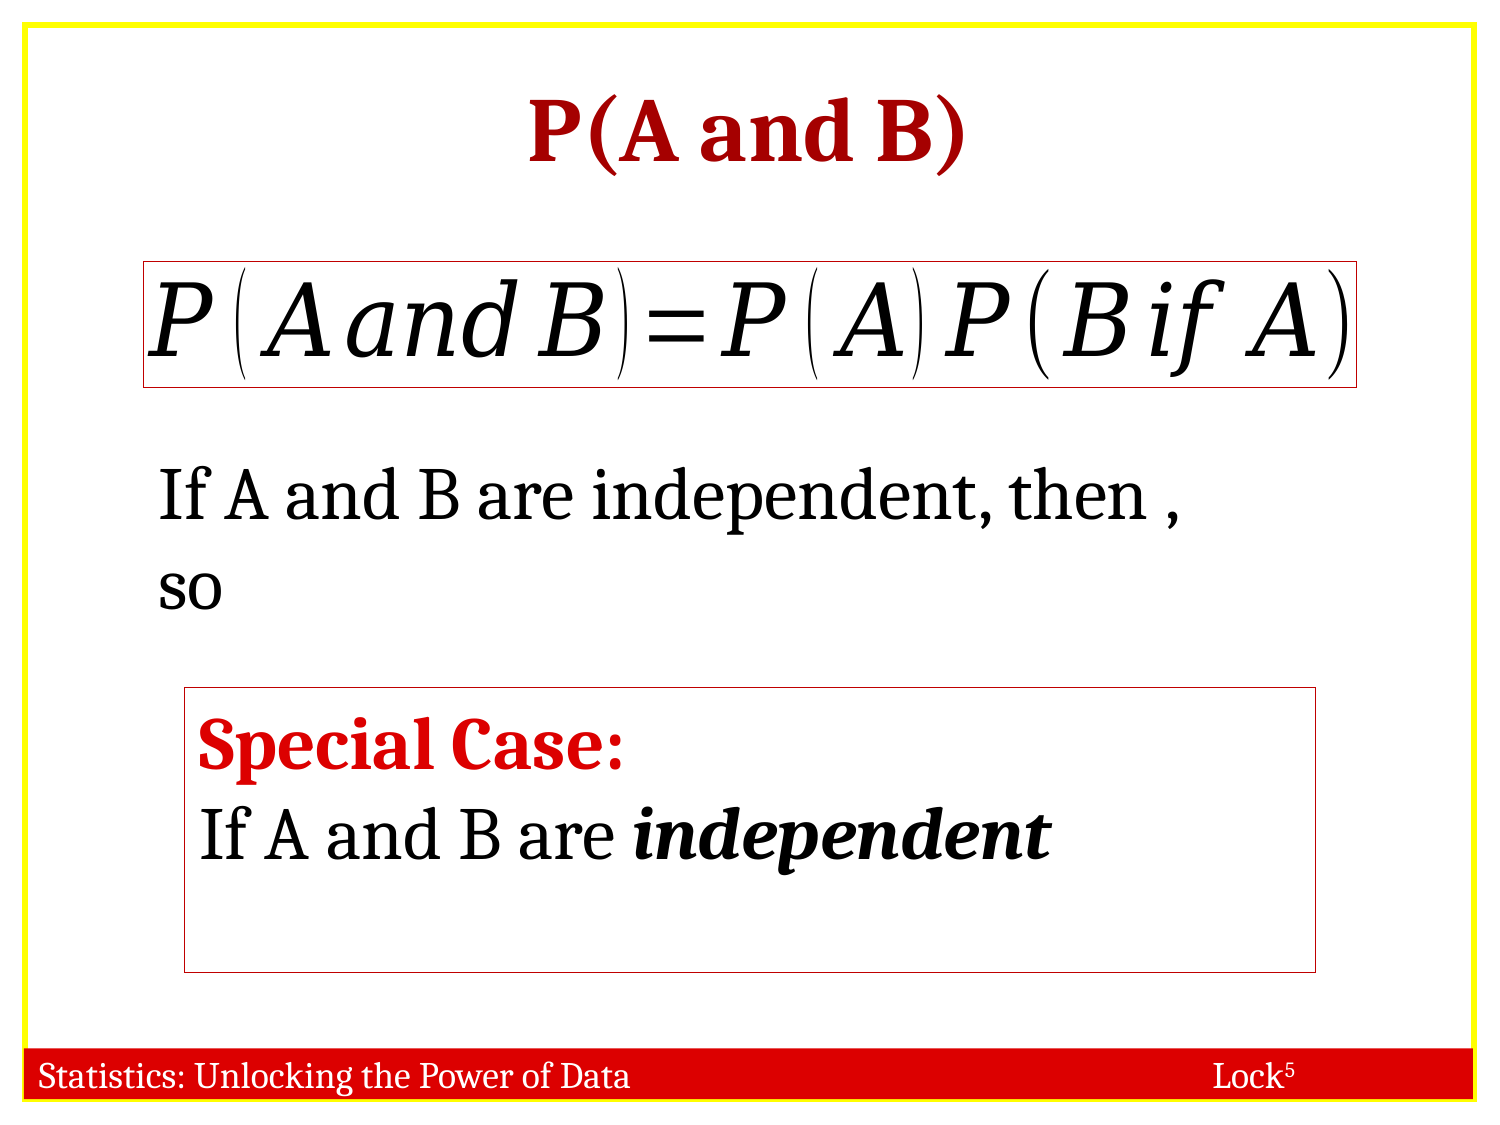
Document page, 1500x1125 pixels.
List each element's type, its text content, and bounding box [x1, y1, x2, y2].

text_box P(A and B) [81, 62, 1419, 263]
